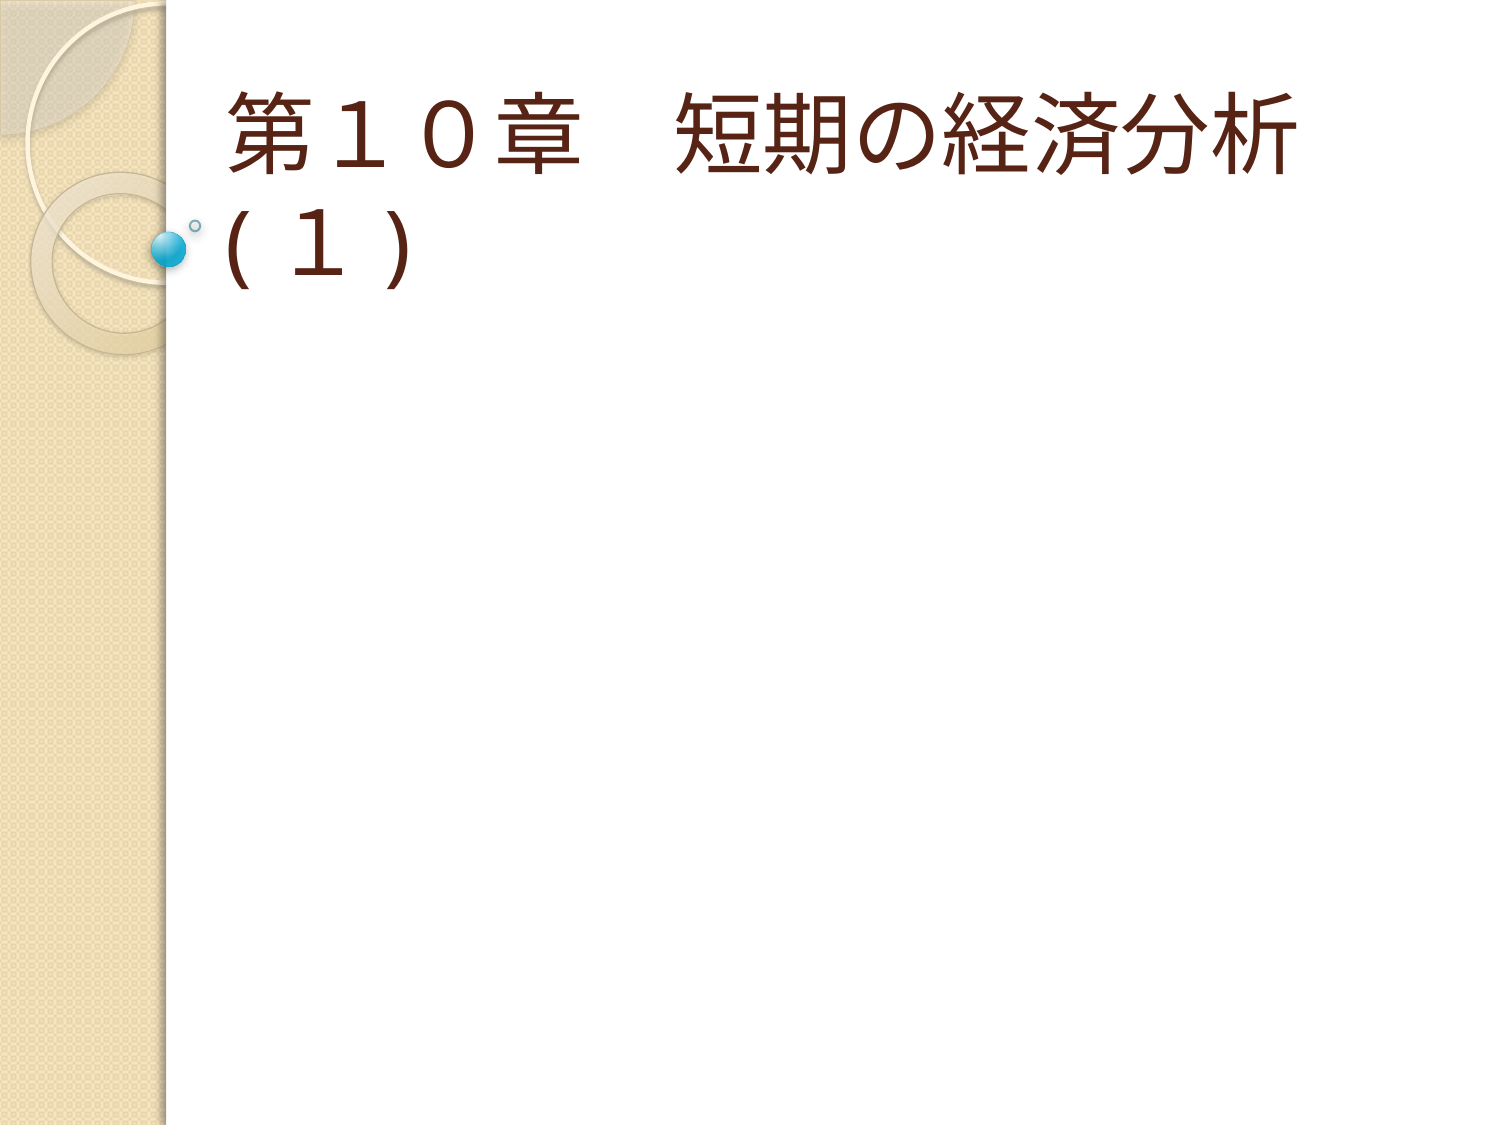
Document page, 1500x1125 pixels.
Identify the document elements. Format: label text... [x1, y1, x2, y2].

title 第１０章 短期の経済分析(１) [210, 59, 1465, 301]
